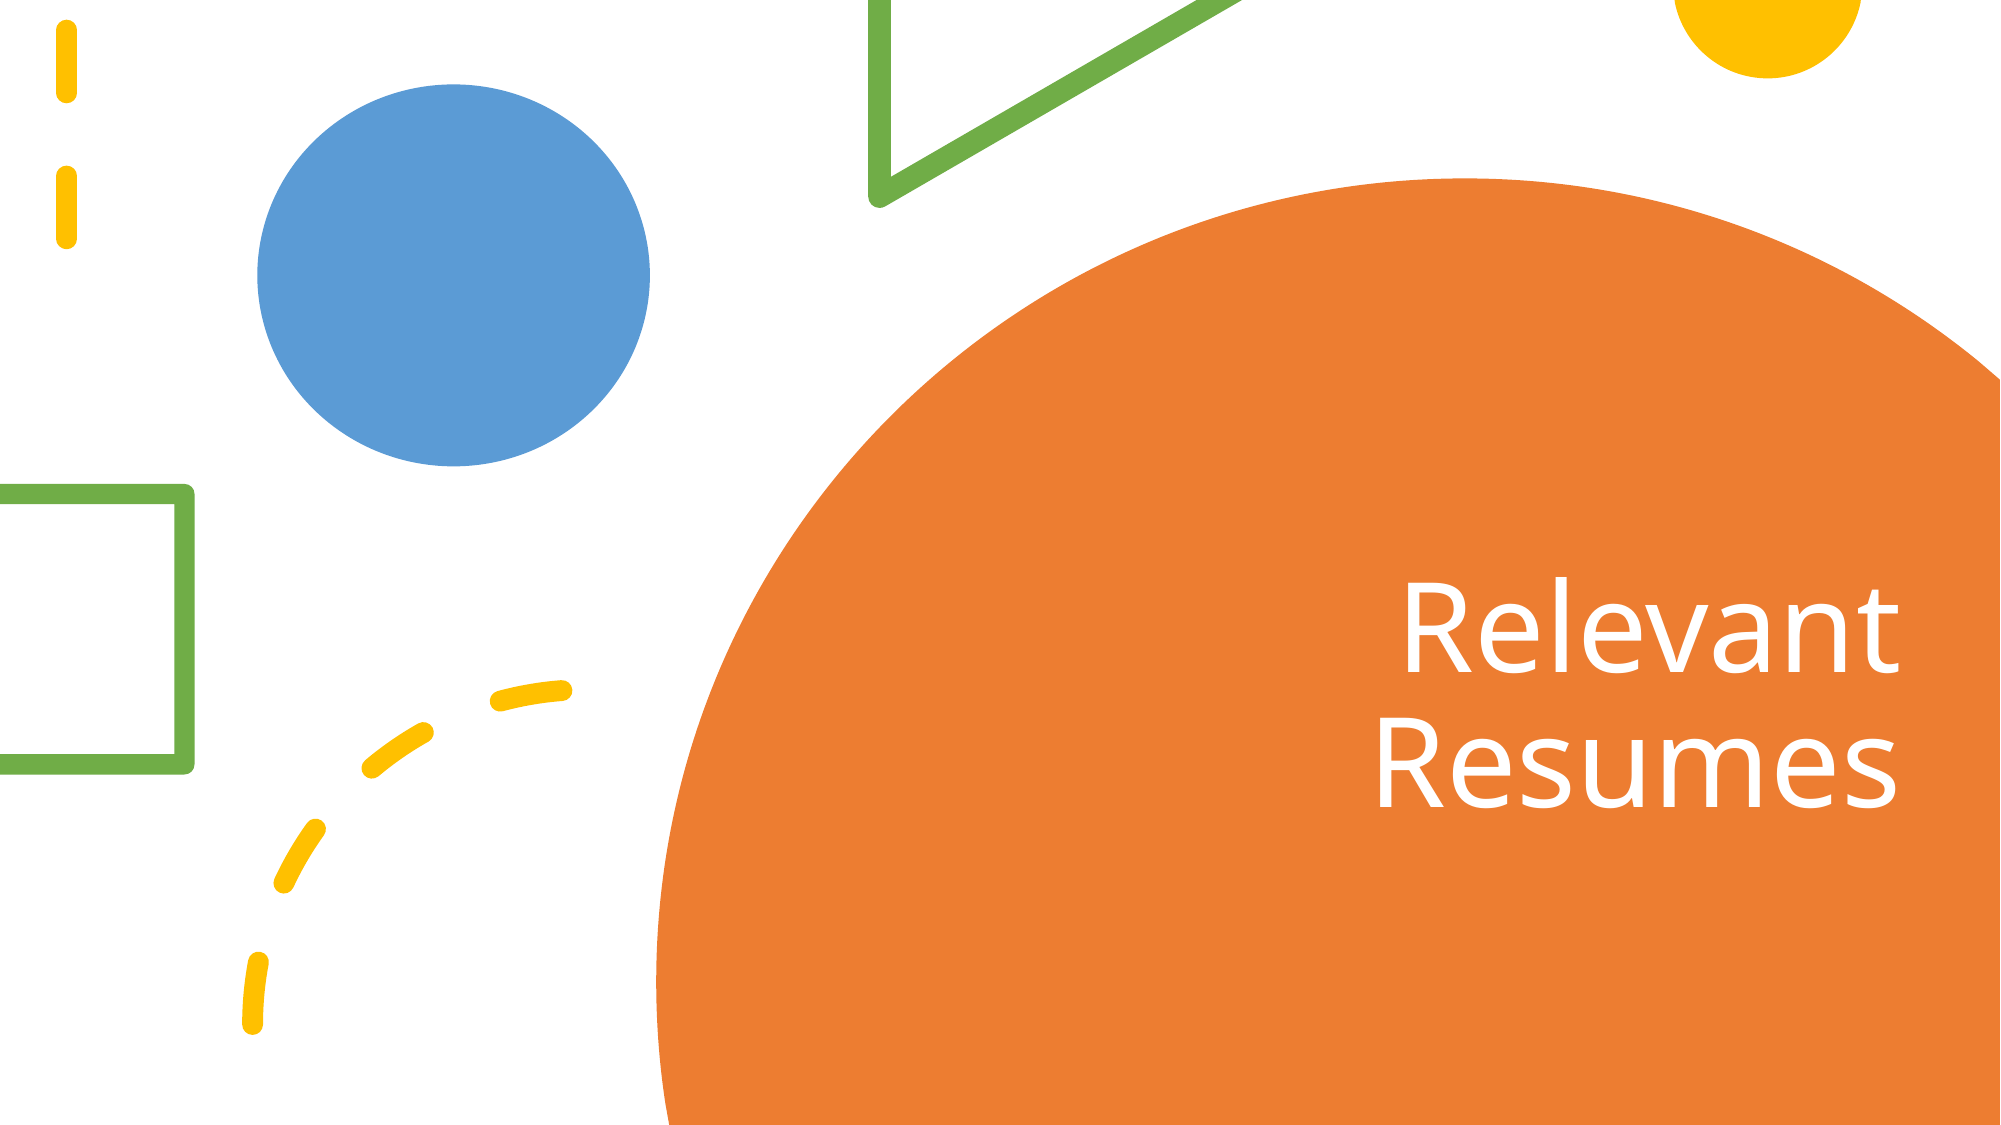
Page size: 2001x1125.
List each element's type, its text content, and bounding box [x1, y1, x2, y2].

text_box [252, 689, 588, 1026]
text_box [868, 0, 1243, 208]
title Relevant Resumes [835, 450, 1917, 842]
text_box [0, 0, 2000, 1125]
text_box [1673, 0, 1862, 80]
text_box [0, 483, 195, 775]
text_box [256, 83, 651, 468]
text_box [655, 177, 2000, 1125]
